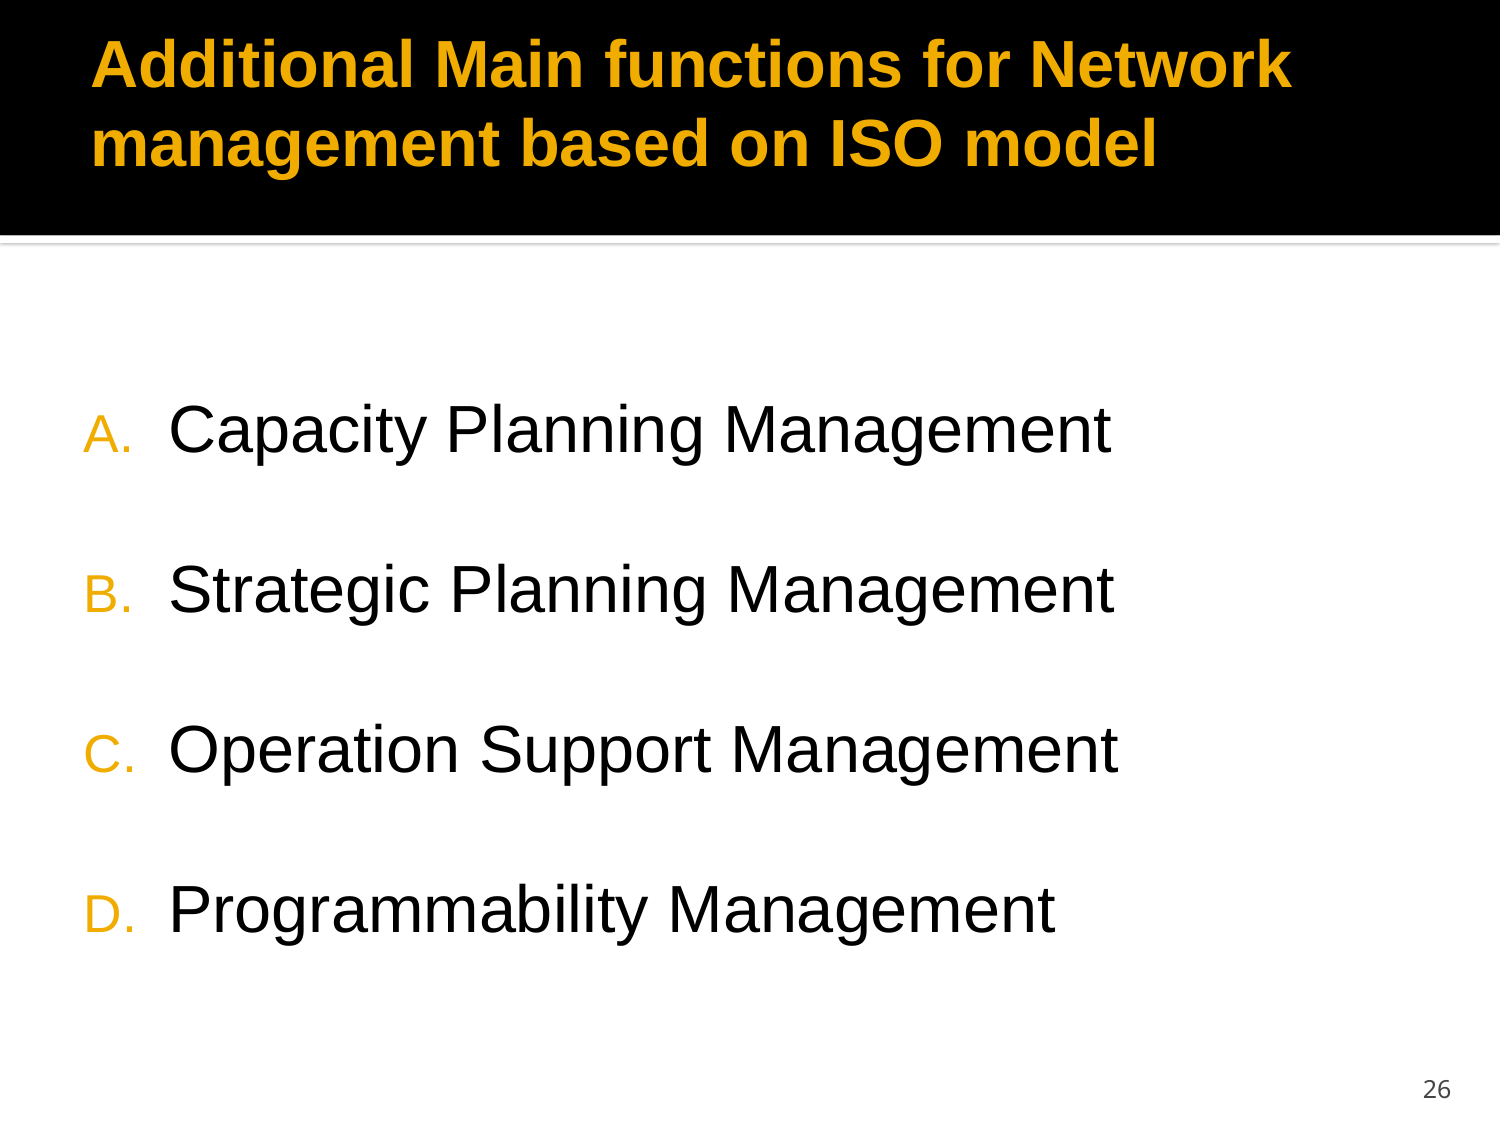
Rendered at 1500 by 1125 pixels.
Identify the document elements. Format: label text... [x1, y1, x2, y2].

list Capacity Planning Management Strategic Planning Management Operation Support Management Programmability Management [75, 291, 1425, 1050]
slide_number 26 [1345, 1062, 1467, 1108]
title Additional Main functions for Network management based on ISO model [75, 25, 1425, 175]
